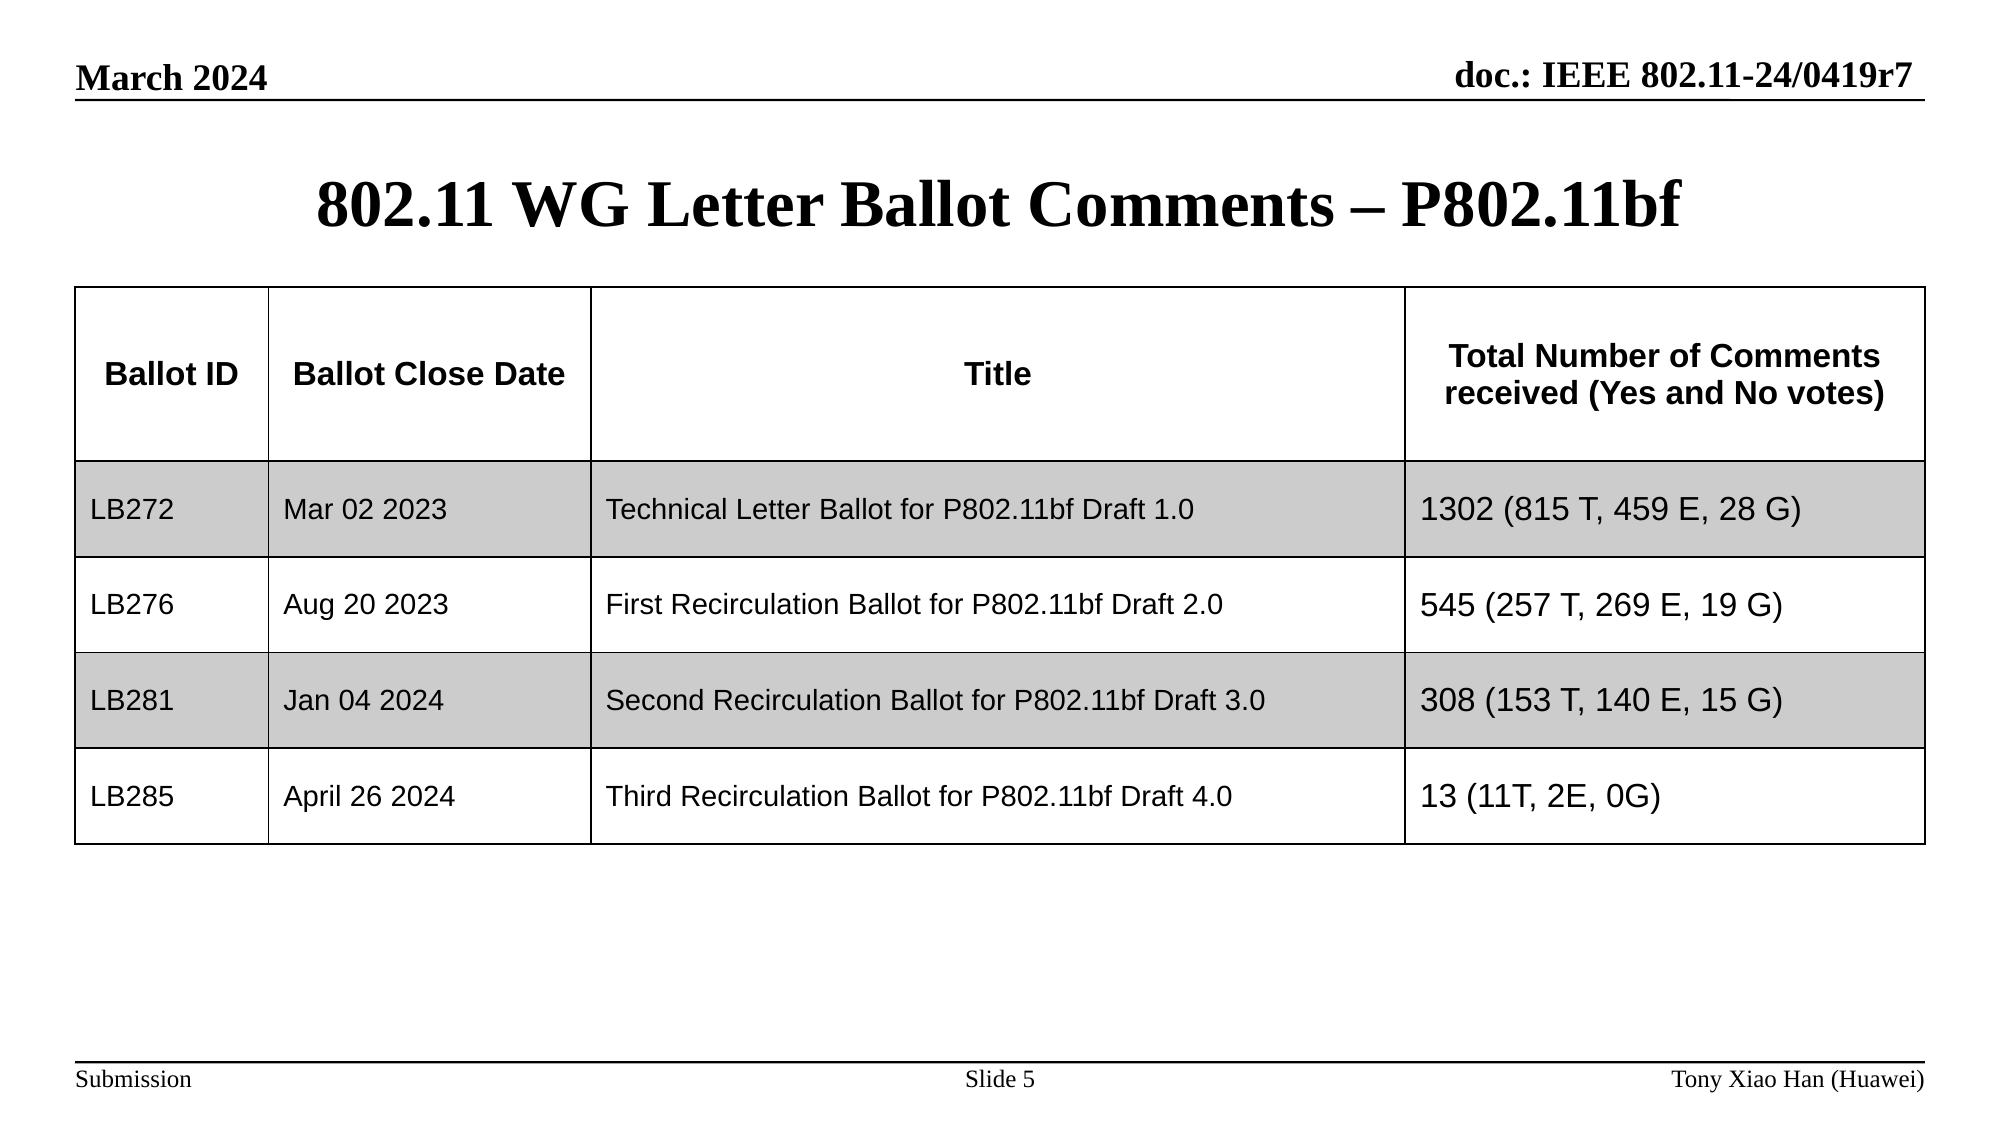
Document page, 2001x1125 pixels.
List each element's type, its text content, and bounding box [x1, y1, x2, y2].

table_cell Aug 20 2023 [269, 558, 590, 652]
table_cell April 26 2024 [269, 749, 590, 843]
table_cell 308 (153 T, 140 E, 15 G) [1406, 653, 1924, 747]
table_cell First Recirculation Ballot for P802.11bf Draft 2.0 [592, 558, 1404, 652]
table_cell 13 (11T, 2E, 0G) [1406, 749, 1924, 843]
table_cell Second Recirculation Ballot for P802.11bf Draft 3.0 [592, 653, 1404, 747]
title 802.11 WG Letter Ballot Comments – P802.11bf [75, 112, 1925, 286]
table_header Ballot Close Date [269, 288, 590, 460]
table_cell Technical Letter Ballot for P802.11bf Draft 1.0 [592, 462, 1404, 556]
table_cell LB281 [76, 653, 268, 747]
table_cell Jan 04 2024 [269, 653, 590, 747]
table_cell LB285 [76, 749, 268, 843]
table_cell Third Recirculation Ballot for P802.11bf Draft 4.0 [592, 749, 1404, 843]
table_cell Mar 02 2023 [269, 462, 590, 556]
table_cell 545 (257 T, 269 E, 19 G) [1406, 558, 1924, 652]
table_header Ballot ID [76, 288, 268, 460]
table_cell LB276 [76, 558, 268, 652]
table_cell 1302 (815 T, 459 E, 28 G) [1406, 462, 1924, 556]
table_header Title [592, 288, 1404, 460]
table_cell LB272 [76, 462, 268, 556]
table_header Total Number of Comments received (Yes and No votes) [1406, 288, 1924, 460]
